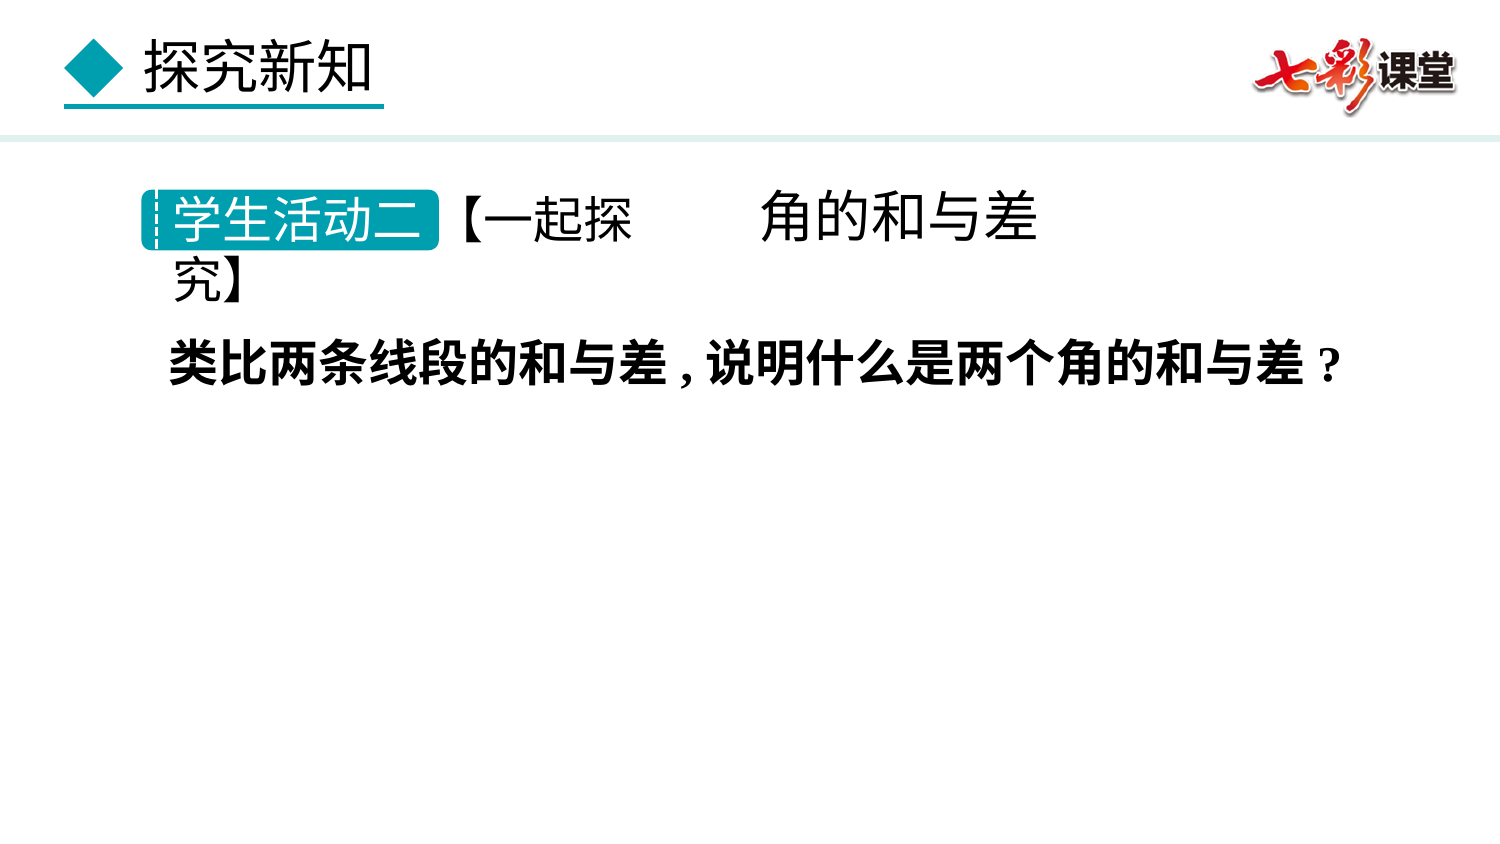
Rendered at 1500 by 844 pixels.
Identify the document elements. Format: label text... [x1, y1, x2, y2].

text_box 类比两条线段的和与差,说明什么是两个角的和与差? [153, 323, 1359, 399]
text_box 角的和与差 [743, 173, 1055, 256]
picture [1249, 32, 1461, 118]
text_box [141, 180, 744, 257]
